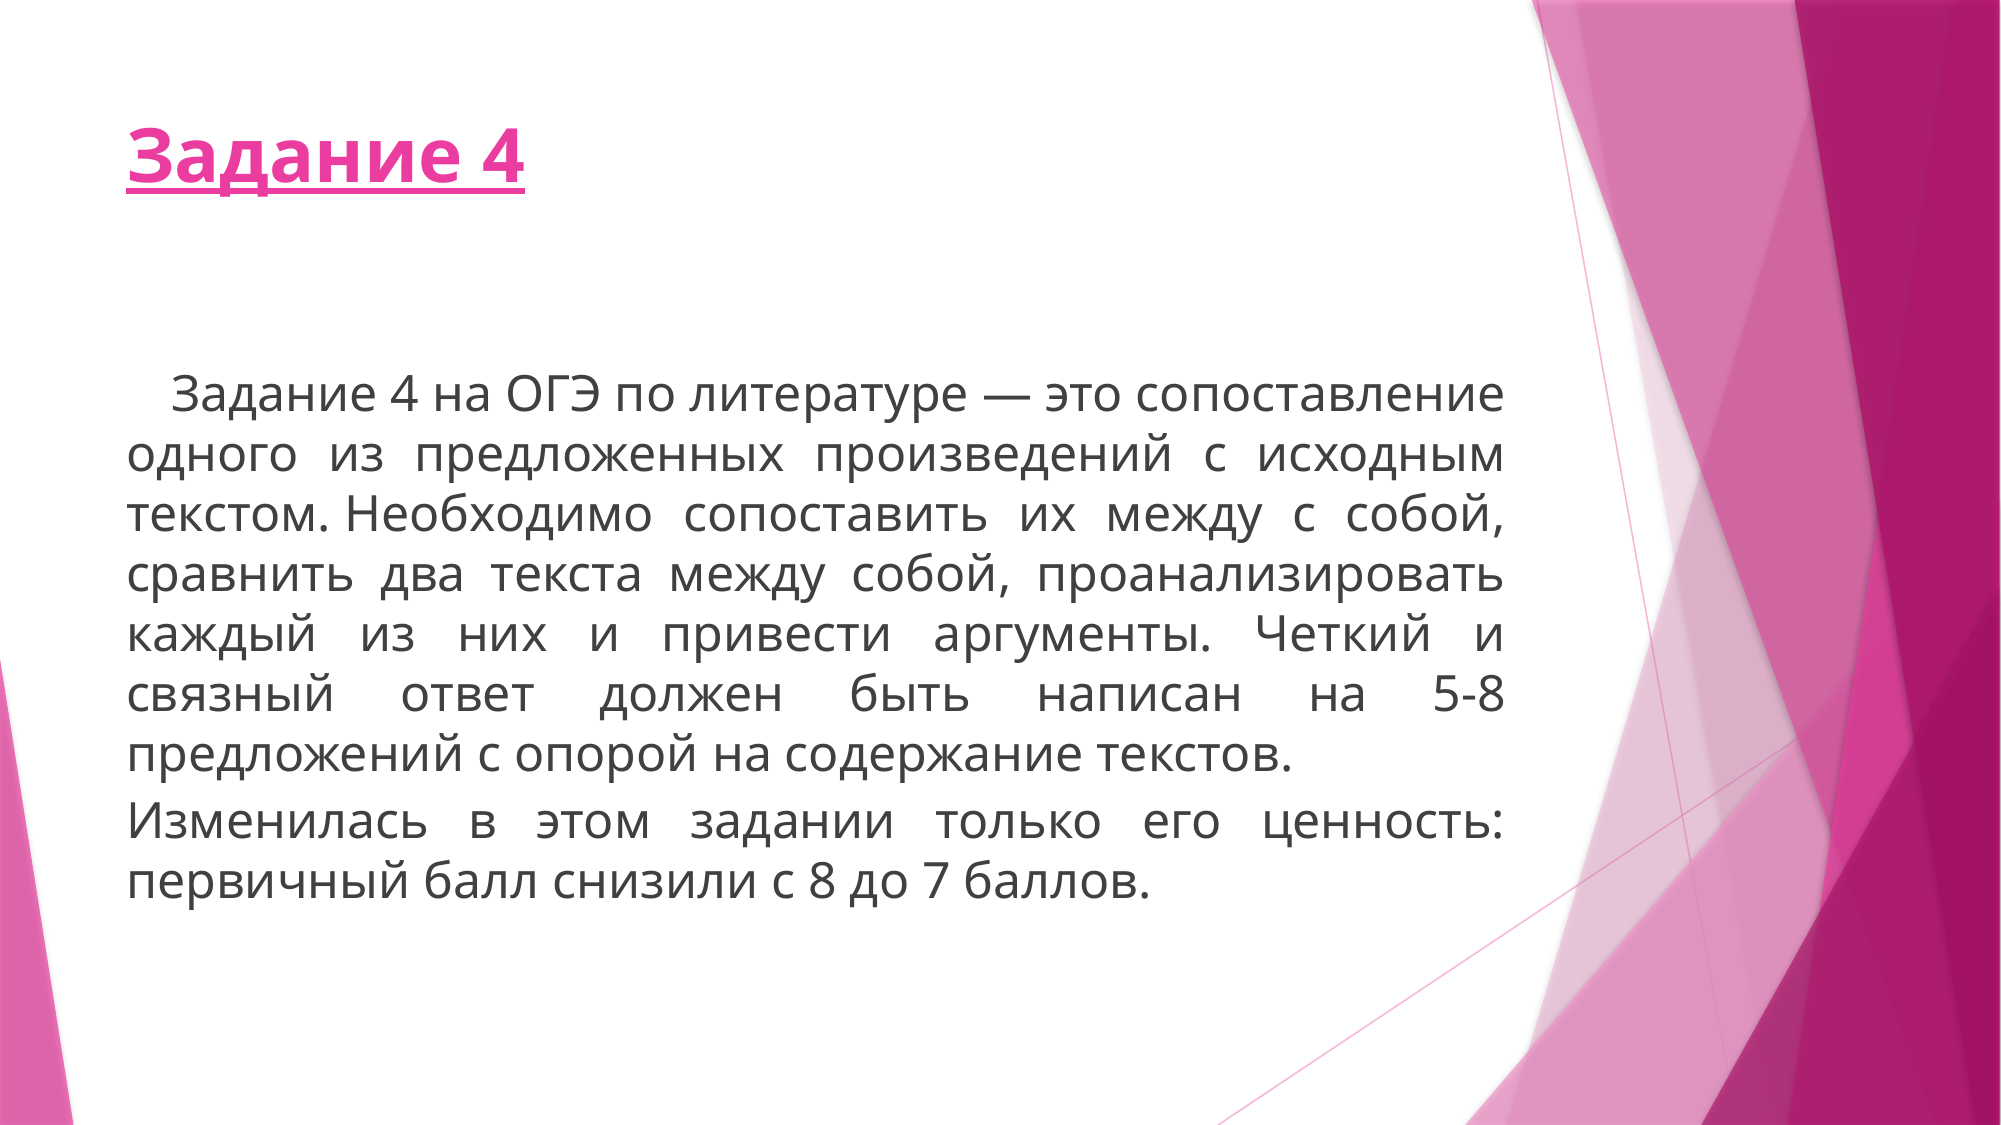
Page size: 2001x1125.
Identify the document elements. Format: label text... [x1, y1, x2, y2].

list Задание 4 на ОГЭ по литературе — это сопоставление одного из предложенных произведений с исходным текстом. Необходимо сопоставить их между с собой, сравнить два текста между собой, проанализировать каждый из них и привести аргументы. Четкий и связный ответ должен быть написан на 5-8 предложений с опорой на содержание текстов. Изменилась в этом задании только его ценность: первичный балл снизили с 8 до 7 баллов. [111, 354, 1522, 992]
title Задание 4 [111, 99, 1522, 317]
